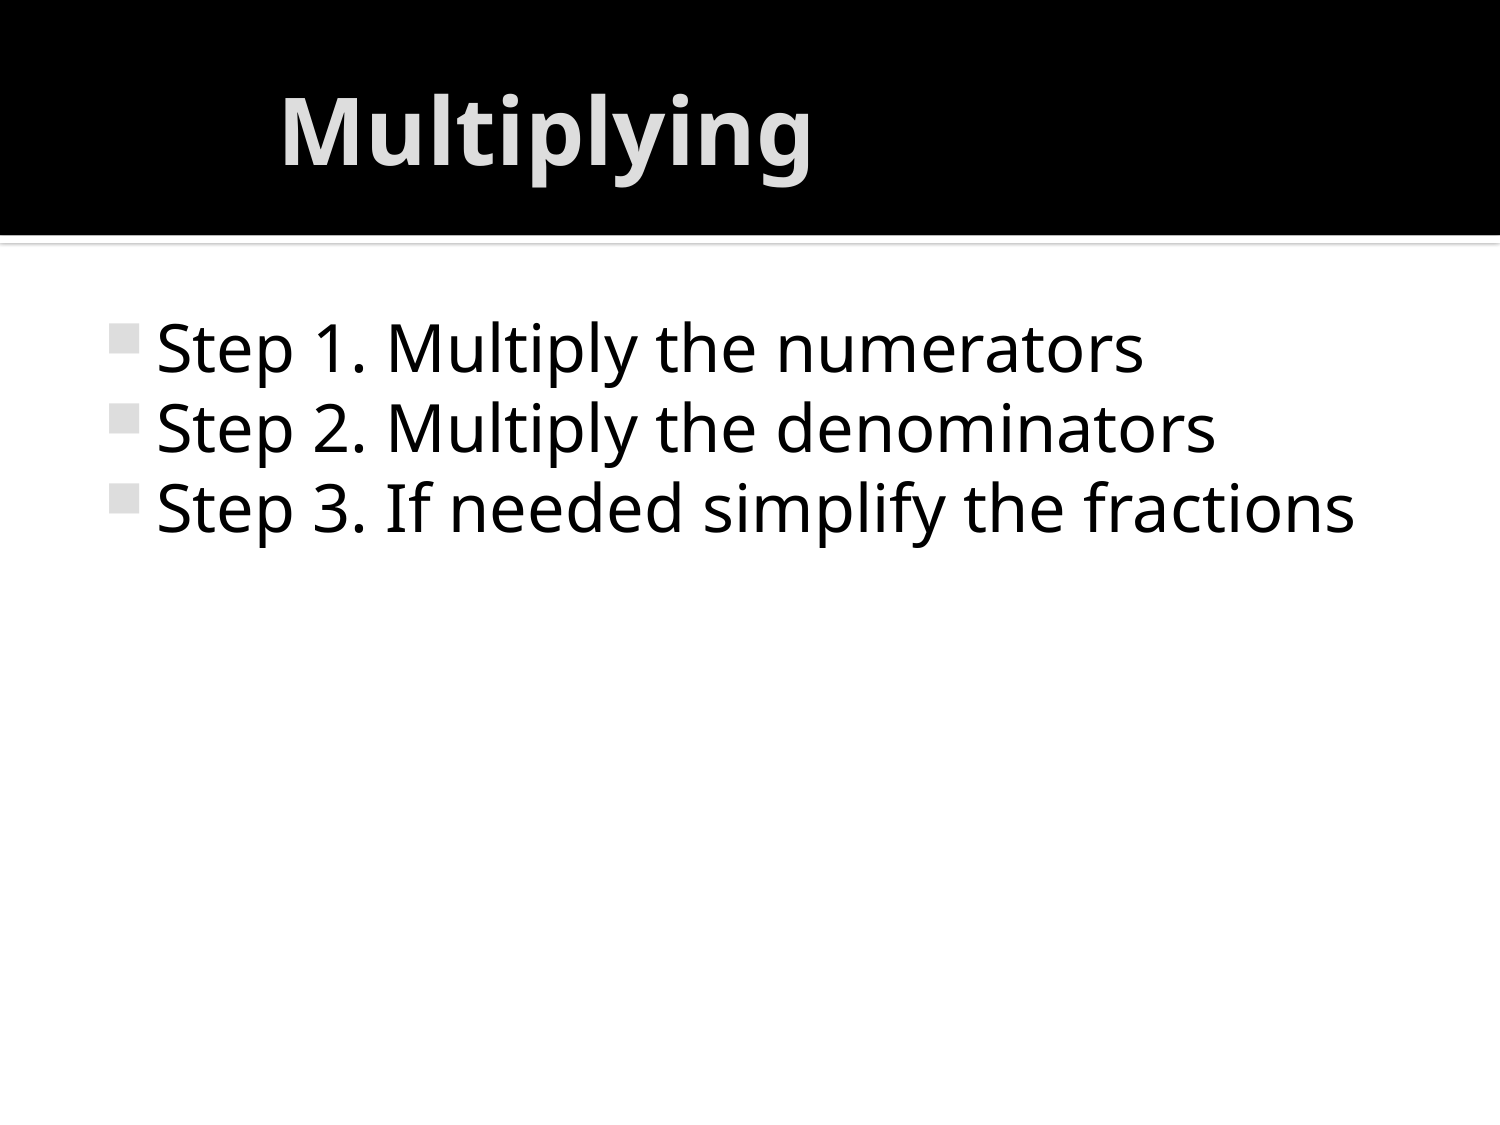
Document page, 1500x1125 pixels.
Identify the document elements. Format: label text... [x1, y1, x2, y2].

list Step 1. Multiply the numerators Step 2. Multiply the denominators Step 3. If needed simplify the fractions [75, 291, 1425, 1050]
title Multiplying [262, 25, 1425, 231]
